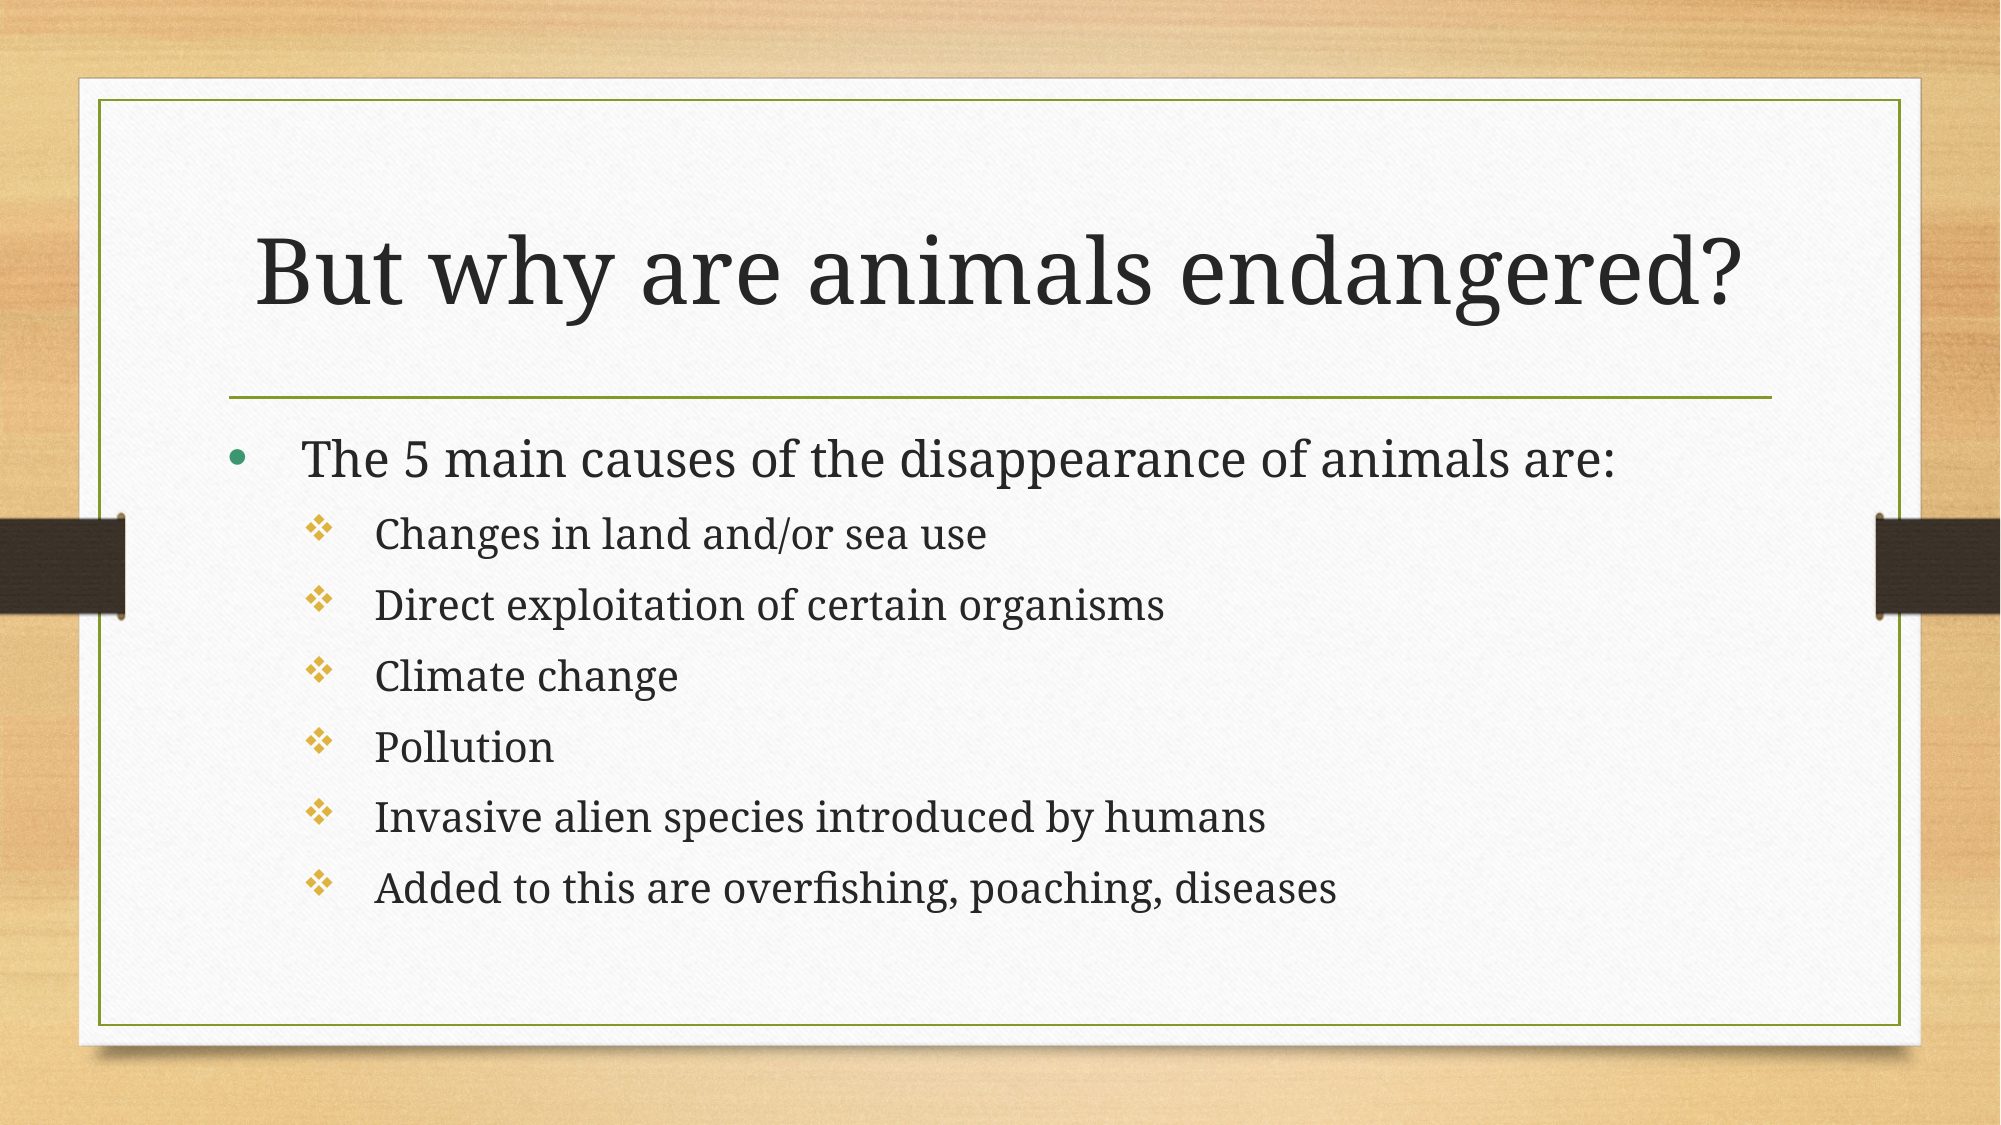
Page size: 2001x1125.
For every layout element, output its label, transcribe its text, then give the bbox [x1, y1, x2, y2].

title But why are animals endangered? [212, 161, 1788, 375]
list The 5 main causes of the disappearance of animals are: Changes in land and/or sea use Direct exploitation of certain organisms Climate change Pollution Invasive alien species introduced by humans Added to this are overfishing, poaching, diseases [212, 419, 1788, 964]
picture [0, 0, 2001, 1125]
